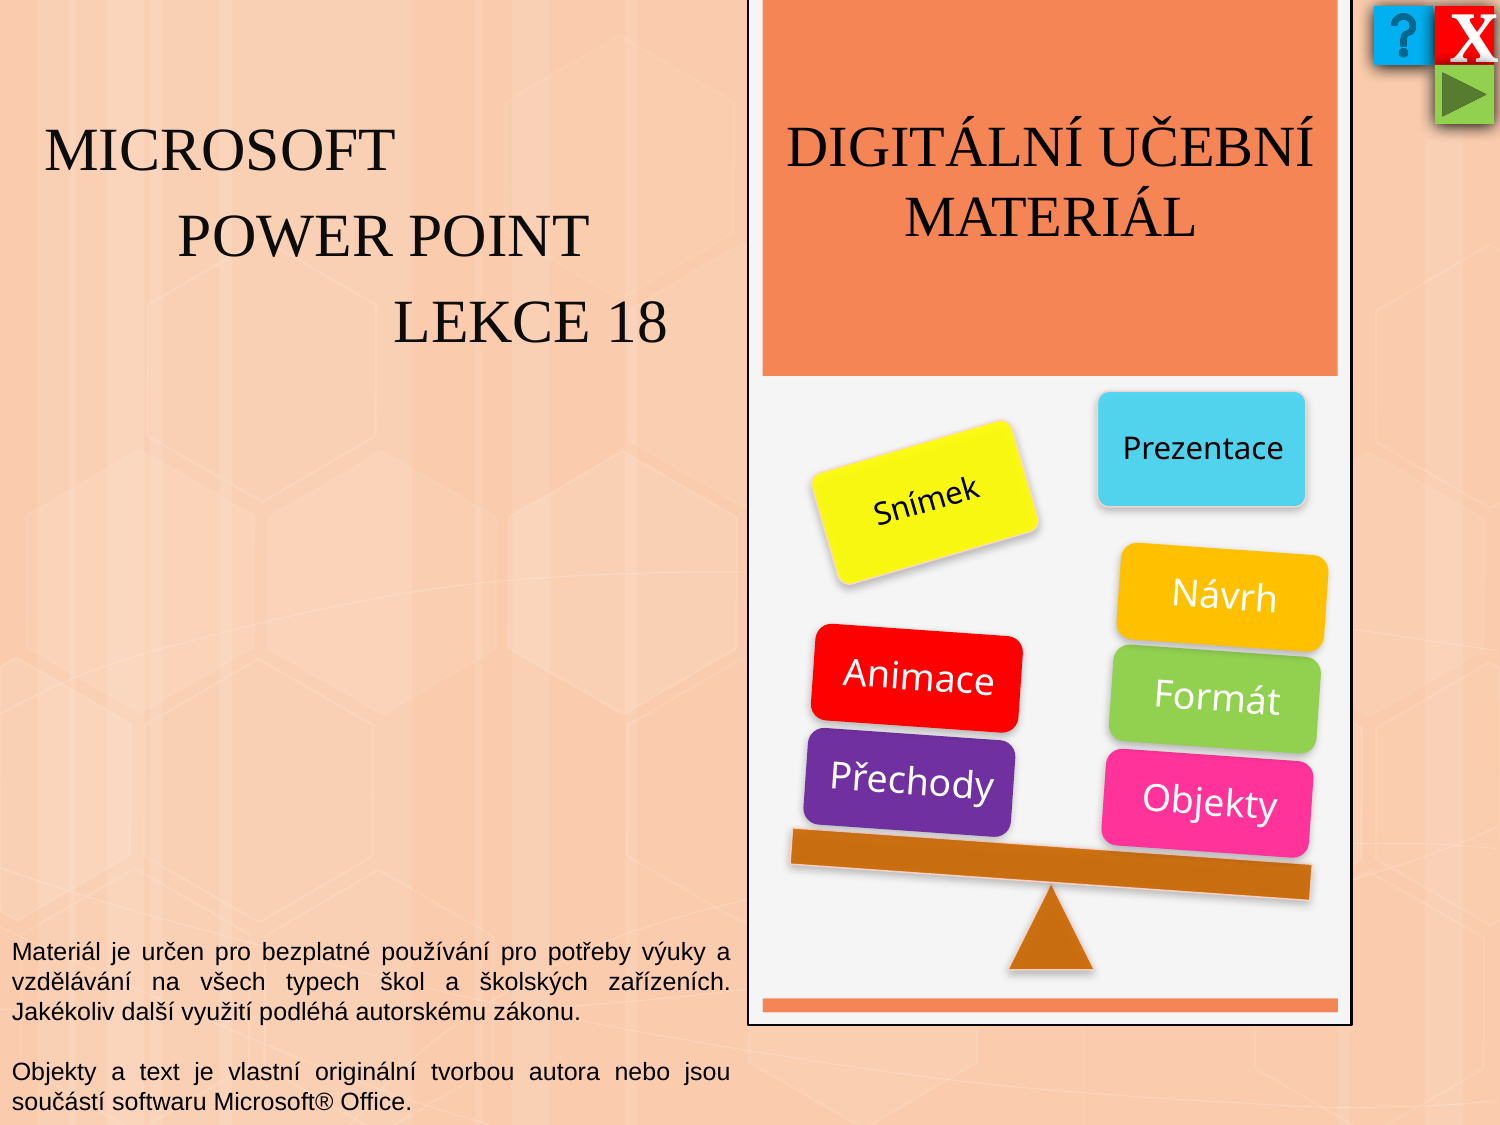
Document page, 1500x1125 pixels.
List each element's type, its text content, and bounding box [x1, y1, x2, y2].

text_box Materiál je určen pro bezplatné používání pro potřeby výuky a vzdělávání na všech typech škol a školských zařízeních. Jakékoliv další využití podléhá autorskému zákonu. Objekty a text je vlastní originální tvorbou autora nebo jsou součástí softwaru Microsoft® Office. [0, 928, 747, 1123]
subtitle MICROSOFT POWER POINT LEKCE 18 [29, 101, 739, 366]
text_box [761, 385, 1341, 977]
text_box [1373, 5, 1495, 125]
title DIGITÁLNÍ UČEBNÍ MATERIÁL [761, 78, 1341, 256]
